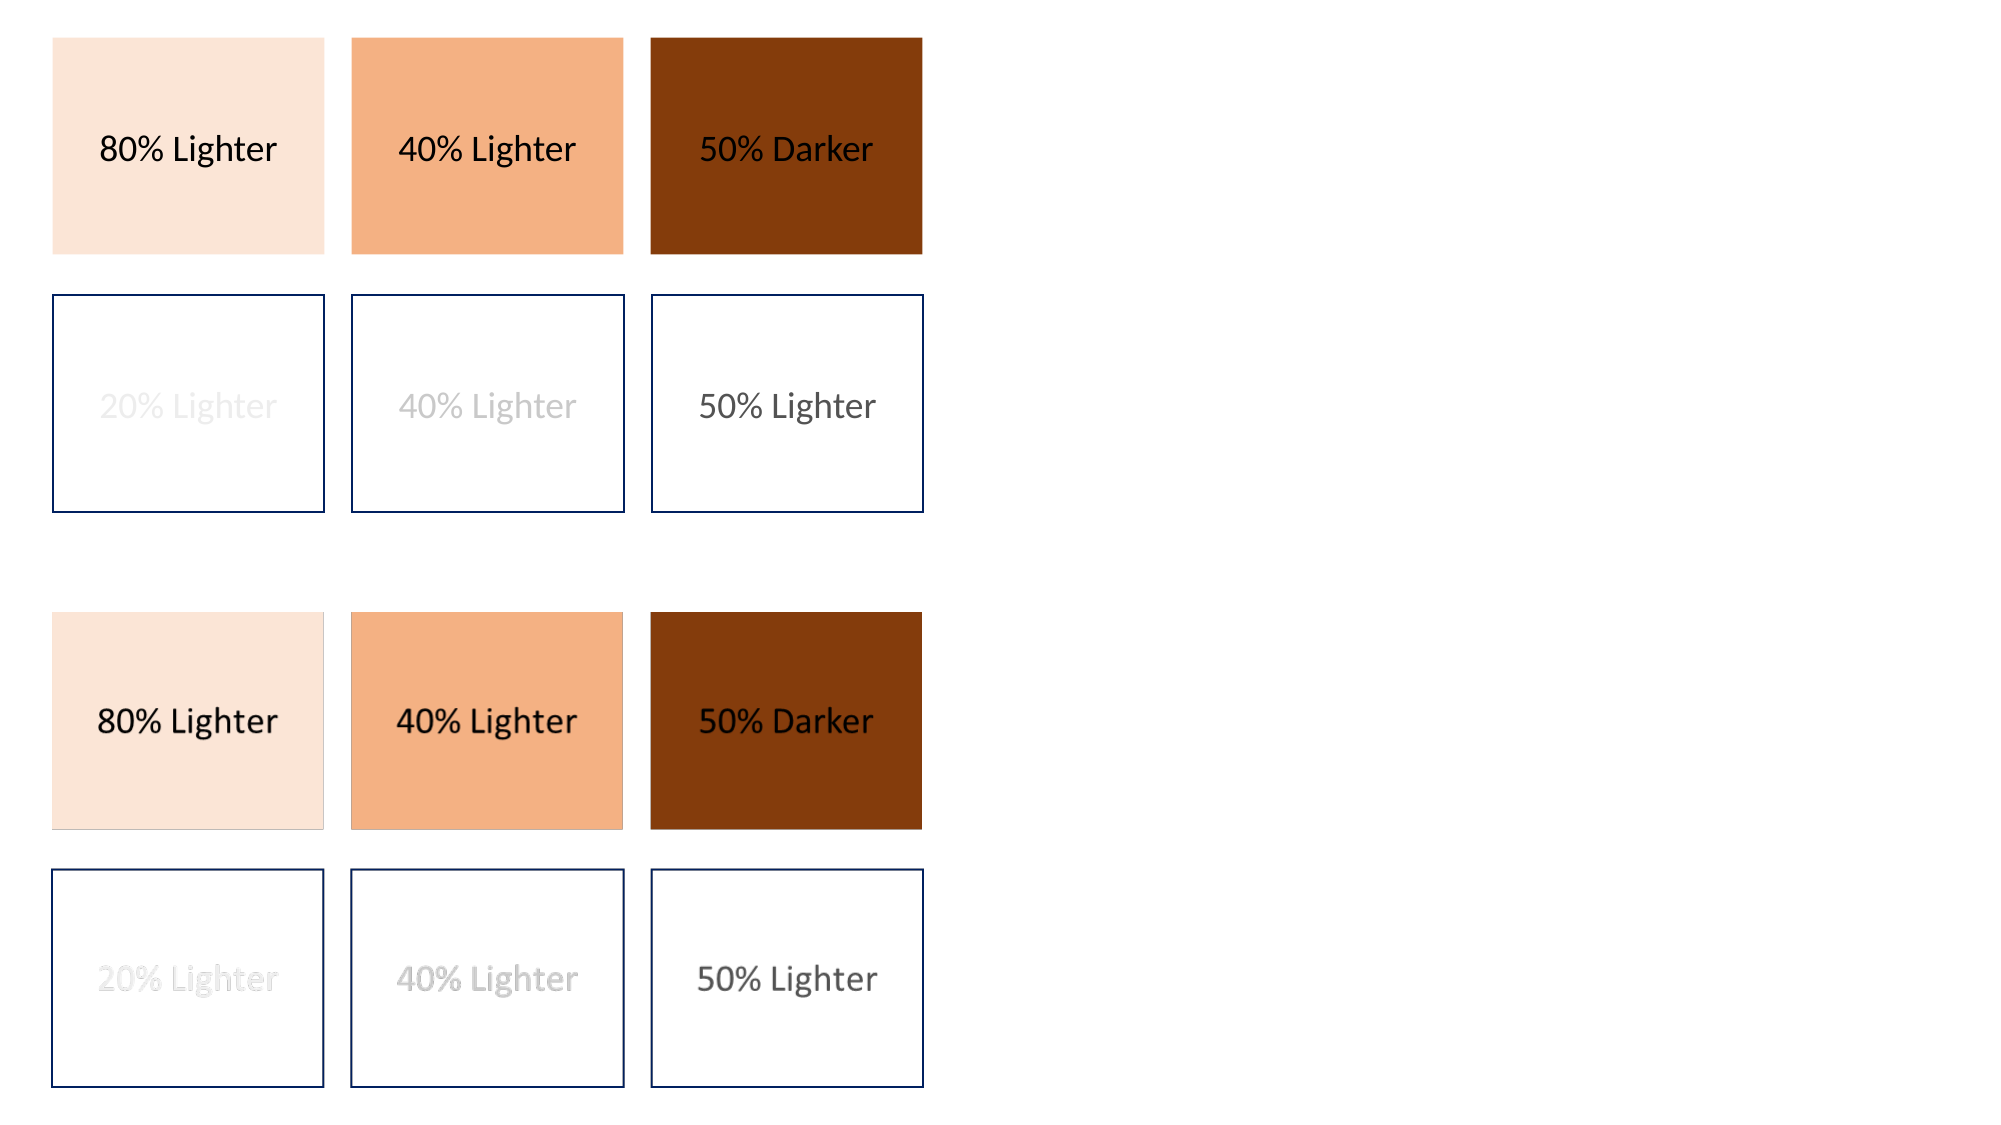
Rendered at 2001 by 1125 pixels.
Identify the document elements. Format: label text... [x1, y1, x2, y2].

text_box 20% Lighter [52, 294, 325, 513]
picture [51, 612, 924, 1088]
text_box 40% Lighter [351, 36, 624, 256]
text_box 50% Lighter [651, 294, 924, 513]
text_box 80% Lighter [52, 36, 325, 256]
text_box 40% Lighter [351, 294, 625, 513]
text_box 50% Darker [650, 36, 923, 256]
